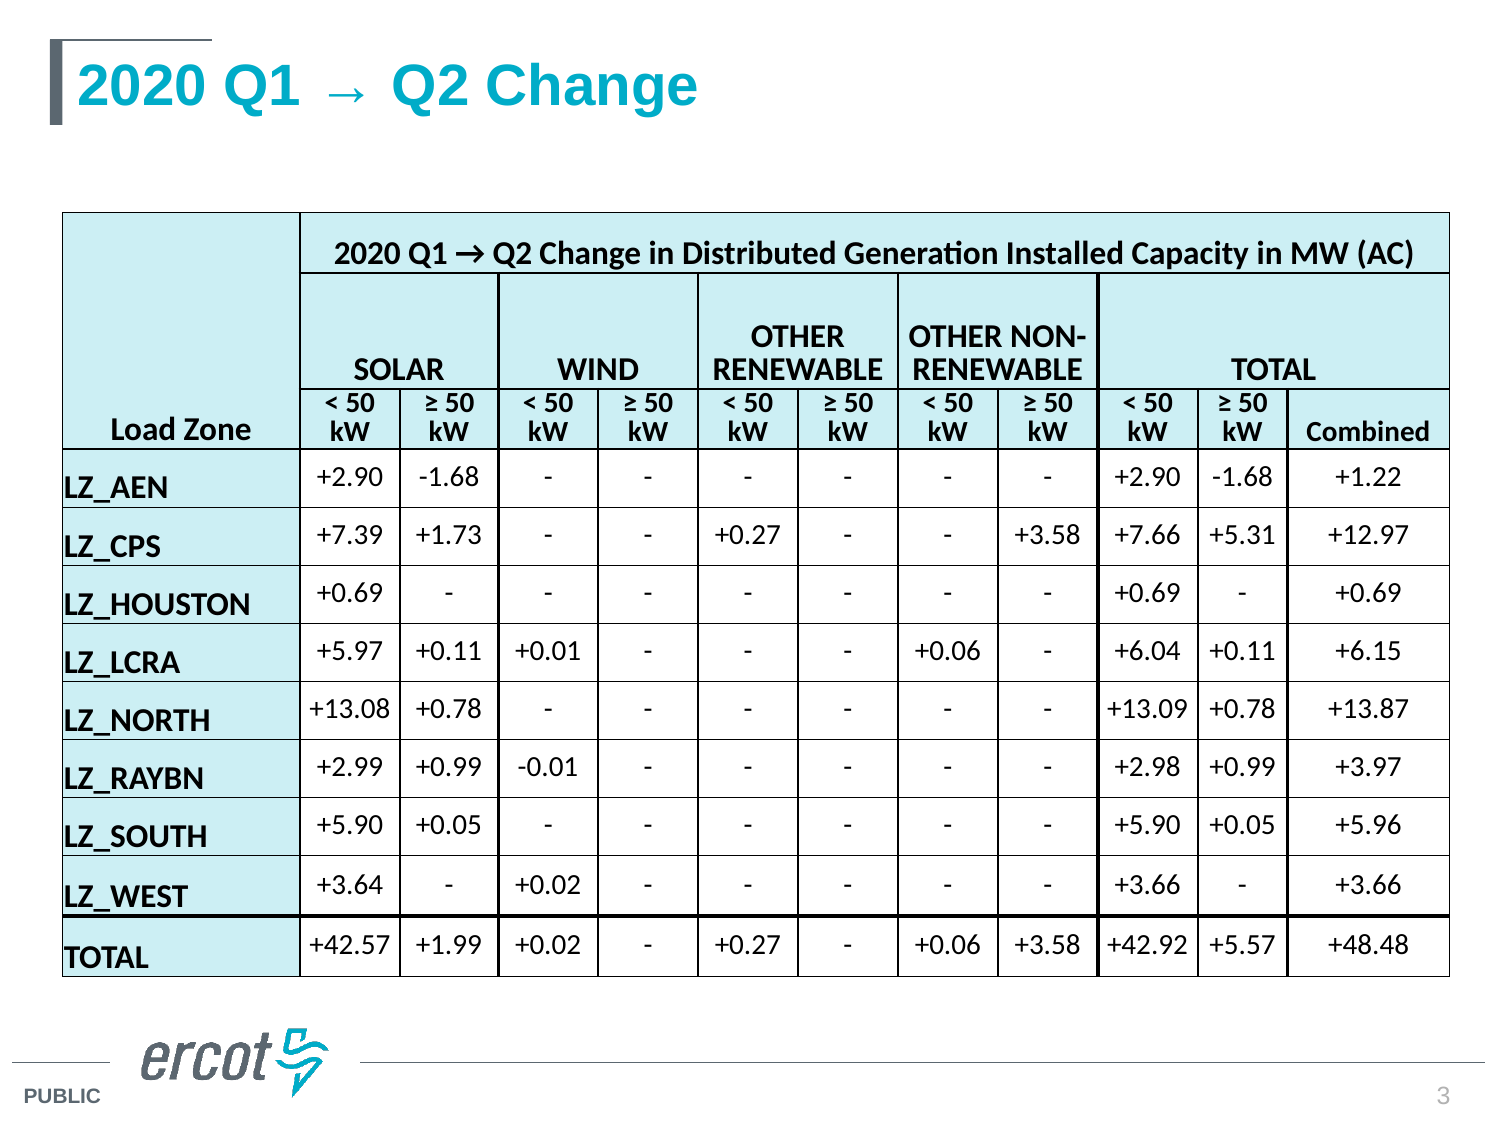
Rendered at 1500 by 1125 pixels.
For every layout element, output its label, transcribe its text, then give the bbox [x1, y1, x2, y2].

table_cell - [599, 508, 697, 565]
table_cell < 50 kW [500, 390, 597, 448]
table_cell +0.02 [500, 918, 597, 976]
table_cell +6.15 [1289, 624, 1449, 681]
table_cell - [999, 450, 1096, 507]
table_cell - [999, 566, 1096, 623]
table_cell +0.69 [1289, 566, 1449, 623]
table_cell +3.97 [1289, 740, 1449, 797]
table_cell Combined [1289, 390, 1449, 448]
table_cell - [999, 624, 1096, 681]
table_cell +42.57 [301, 918, 399, 976]
table_cell +0.01 [500, 624, 597, 681]
table_cell +1.22 [1289, 450, 1449, 507]
table_cell - [999, 798, 1096, 855]
table_cell ≥ 50 kW [401, 390, 497, 448]
table_cell +3.66 [1289, 856, 1449, 914]
table_cell +0.69 [1100, 566, 1197, 623]
table_cell - [899, 682, 997, 739]
table_cell - [599, 450, 697, 507]
table_cell +12.97 [1289, 508, 1449, 565]
table_cell - [899, 740, 997, 797]
table_cell - [899, 856, 997, 914]
table_cell +5.97 [301, 624, 399, 681]
table_cell +0.99 [1199, 740, 1286, 797]
table_cell LZ_WEST [63, 856, 299, 914]
table_cell +5.90 [1100, 798, 1197, 855]
table_cell - [999, 856, 1096, 914]
table_cell LZ_HOUSTON [63, 566, 299, 623]
table_cell < 50 kW [301, 390, 399, 448]
table_cell +0.78 [1199, 682, 1286, 739]
table_cell - [799, 798, 897, 855]
table_cell WIND [500, 274, 697, 388]
table_cell < 50 kW [899, 390, 997, 448]
table_cell +6.04 [1100, 624, 1197, 681]
table_cell +0.06 [899, 918, 997, 976]
table_cell +3.58 [999, 918, 1096, 976]
table_cell +0.05 [401, 798, 497, 855]
table_cell - [899, 450, 997, 507]
table_cell - [699, 856, 797, 914]
slide_number 3 [1400, 1076, 1488, 1113]
table_cell +48.48 [1289, 918, 1449, 976]
table_cell - [1199, 856, 1286, 914]
table_cell - [599, 566, 697, 623]
table_cell +0.78 [401, 682, 497, 739]
table_cell - [799, 856, 897, 914]
table_cell +2.90 [1100, 450, 1197, 507]
table_cell +7.66 [1100, 508, 1197, 565]
table_cell +0.06 [899, 624, 997, 681]
table_cell +7.39 [301, 508, 399, 565]
table_cell - [899, 566, 997, 623]
table_cell +0.69 [301, 566, 399, 623]
table_header 2020 Q1 → Q2 Change in Distributed Generation Installed Capacity in MW (AC) [301, 213, 1449, 272]
table_cell - [699, 740, 797, 797]
table_cell +2.99 [301, 740, 399, 797]
table_cell SOLAR [301, 274, 497, 388]
table_cell - [799, 740, 897, 797]
table_cell LZ_LCRA [63, 624, 299, 681]
table_cell LZ_AEN [63, 450, 299, 507]
table_cell < 50 kW [699, 390, 797, 448]
table_cell - [500, 566, 597, 623]
table_cell +13.09 [1100, 682, 1197, 739]
table_cell LZ_RAYBN [63, 740, 299, 797]
table_cell - [699, 566, 797, 623]
table_cell OTHER NON-RENEWABLE [899, 274, 1096, 388]
table_cell - [599, 918, 697, 976]
table_cell - [699, 682, 797, 739]
table_cell TOTAL [1100, 274, 1449, 388]
table_cell - [599, 798, 697, 855]
table_cell ≥ 50 kW [599, 390, 697, 448]
table_cell -1.68 [401, 450, 497, 507]
table_cell LZ_NORTH [63, 682, 299, 739]
table_cell +1.99 [401, 918, 497, 976]
table_cell +2.98 [1100, 740, 1197, 797]
table_cell - [799, 682, 897, 739]
table_cell < 50 kW [1100, 390, 1197, 448]
table_cell - [699, 624, 797, 681]
table_cell ≥ 50 kW [999, 390, 1096, 448]
table_cell +0.27 [699, 508, 797, 565]
table_cell +0.99 [401, 740, 497, 797]
table_cell +0.02 [500, 856, 597, 914]
table_cell - [500, 450, 597, 507]
table_cell LZ_SOUTH [63, 798, 299, 855]
table_cell - [899, 508, 997, 565]
table_cell +3.66 [1100, 856, 1197, 914]
table_cell +13.87 [1289, 682, 1449, 739]
table_cell ≥ 50 kW [1199, 390, 1286, 448]
table_cell - [500, 508, 597, 565]
table_cell - [799, 566, 897, 623]
table_cell -1.68 [1199, 450, 1286, 507]
table_cell +3.58 [999, 508, 1096, 565]
table_cell ≥ 50 kW [799, 390, 897, 448]
table_cell +0.11 [1199, 624, 1286, 681]
picture [137, 1024, 332, 1100]
table_cell +5.90 [301, 798, 399, 855]
table_header Load Zone [63, 213, 299, 448]
table_cell - [401, 856, 497, 914]
table_cell - [500, 682, 597, 739]
table_cell TOTAL [63, 918, 299, 976]
table_cell - [500, 798, 597, 855]
table_cell +13.08 [301, 682, 399, 739]
table_cell +2.90 [301, 450, 399, 507]
table_cell +0.05 [1199, 798, 1286, 855]
table_cell - [599, 682, 697, 739]
table_cell - [999, 740, 1096, 797]
table_cell - [599, 740, 697, 797]
table_cell +5.57 [1199, 918, 1286, 976]
title 2020 Q1 → Q2 Change [62, 39, 1450, 125]
table_cell +0.27 [699, 918, 797, 976]
table_cell +3.64 [301, 856, 399, 914]
table_cell OTHER RENEWABLE [699, 274, 897, 388]
table_cell +5.96 [1289, 798, 1449, 855]
table_cell - [999, 682, 1096, 739]
table_cell - [899, 798, 997, 855]
table_cell +1.73 [401, 508, 497, 565]
table_cell - [599, 856, 697, 914]
table_cell - [799, 508, 897, 565]
table_cell LZ_CPS [63, 508, 299, 565]
table_cell - [799, 918, 897, 976]
table_cell +5.31 [1199, 508, 1286, 565]
table_cell -0.01 [500, 740, 597, 797]
table_cell - [401, 566, 497, 623]
table_cell - [799, 450, 897, 507]
table_cell - [699, 798, 797, 855]
table_cell - [699, 450, 797, 507]
table_cell - [1199, 566, 1286, 623]
table_cell +0.11 [401, 624, 497, 681]
table_cell - [599, 624, 697, 681]
table_cell +42.92 [1100, 918, 1197, 976]
table_cell - [799, 624, 897, 681]
